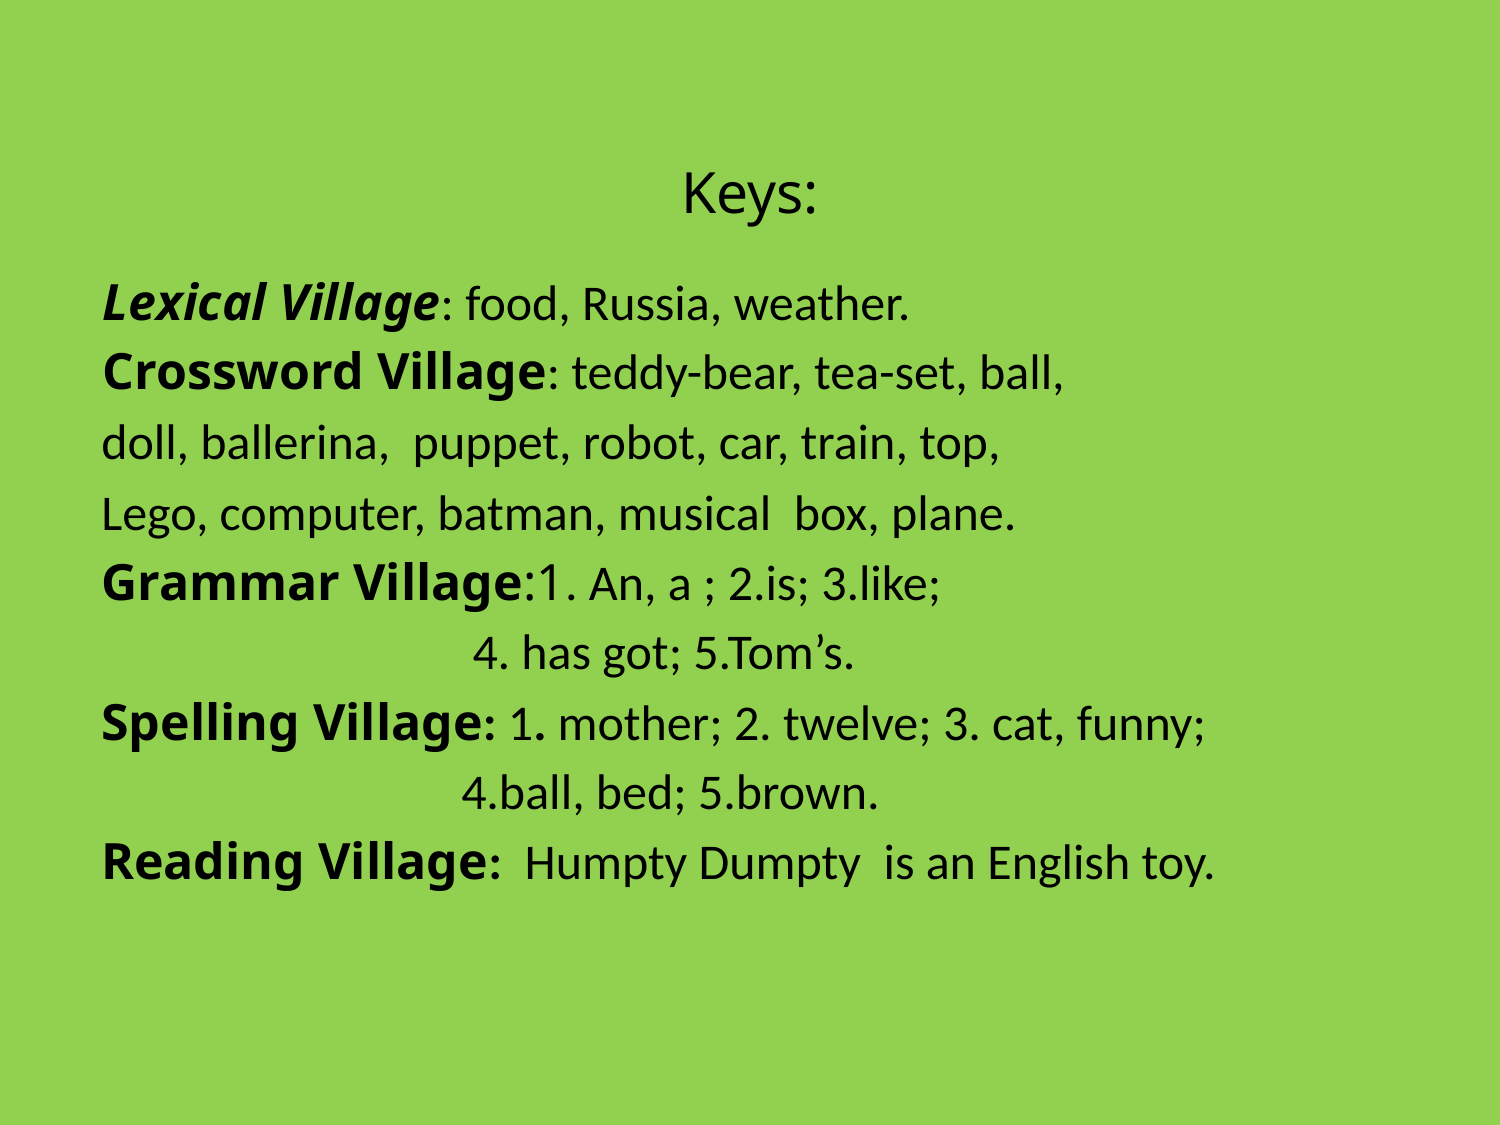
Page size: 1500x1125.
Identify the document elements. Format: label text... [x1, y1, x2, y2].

list Lexical Village: food, Russia, weather. Crossword Village: teddy-bear, tea-set, ball, doll, ballerina, puppet, robot, car, train, top, Lego, computer, batman, musical box, plane. Grammar Village:1. An, a ; 2.is; 3.like; 4. has got; 5.Tom’s. Spelling Village: 1. mother; 2. twelve; 3. cat, funny; 4.ball, bed; 5.brown. Reading Village: Humpty Dumpty is an English toy. [75, 262, 1425, 1005]
title Keys: [75, 149, 1425, 233]
